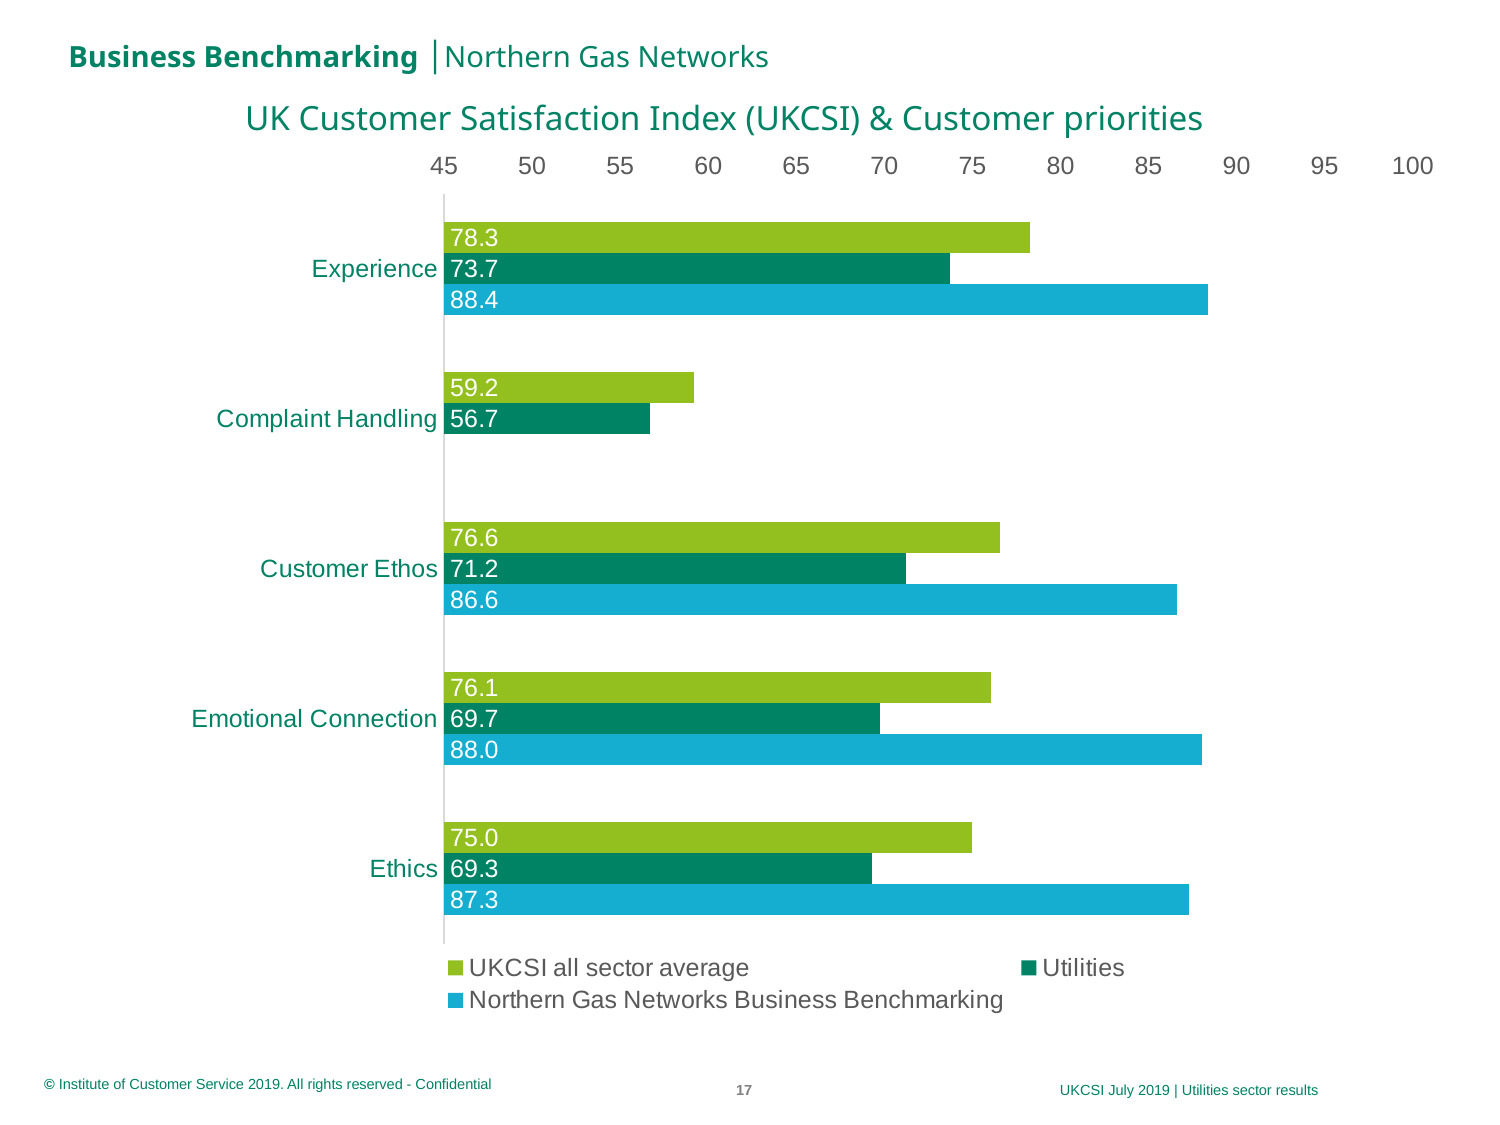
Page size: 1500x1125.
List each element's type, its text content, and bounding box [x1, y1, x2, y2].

chart [126, 136, 1448, 1020]
text_box UK Customer Satisfaction Index (UKCSI) & Customer priorities [230, 89, 1220, 135]
text_box Business Benchmarking │Northern Gas Networks [53, 30, 785, 81]
text_box UKCSI July 2019 | Utilities sector results [1045, 1072, 1500, 1106]
